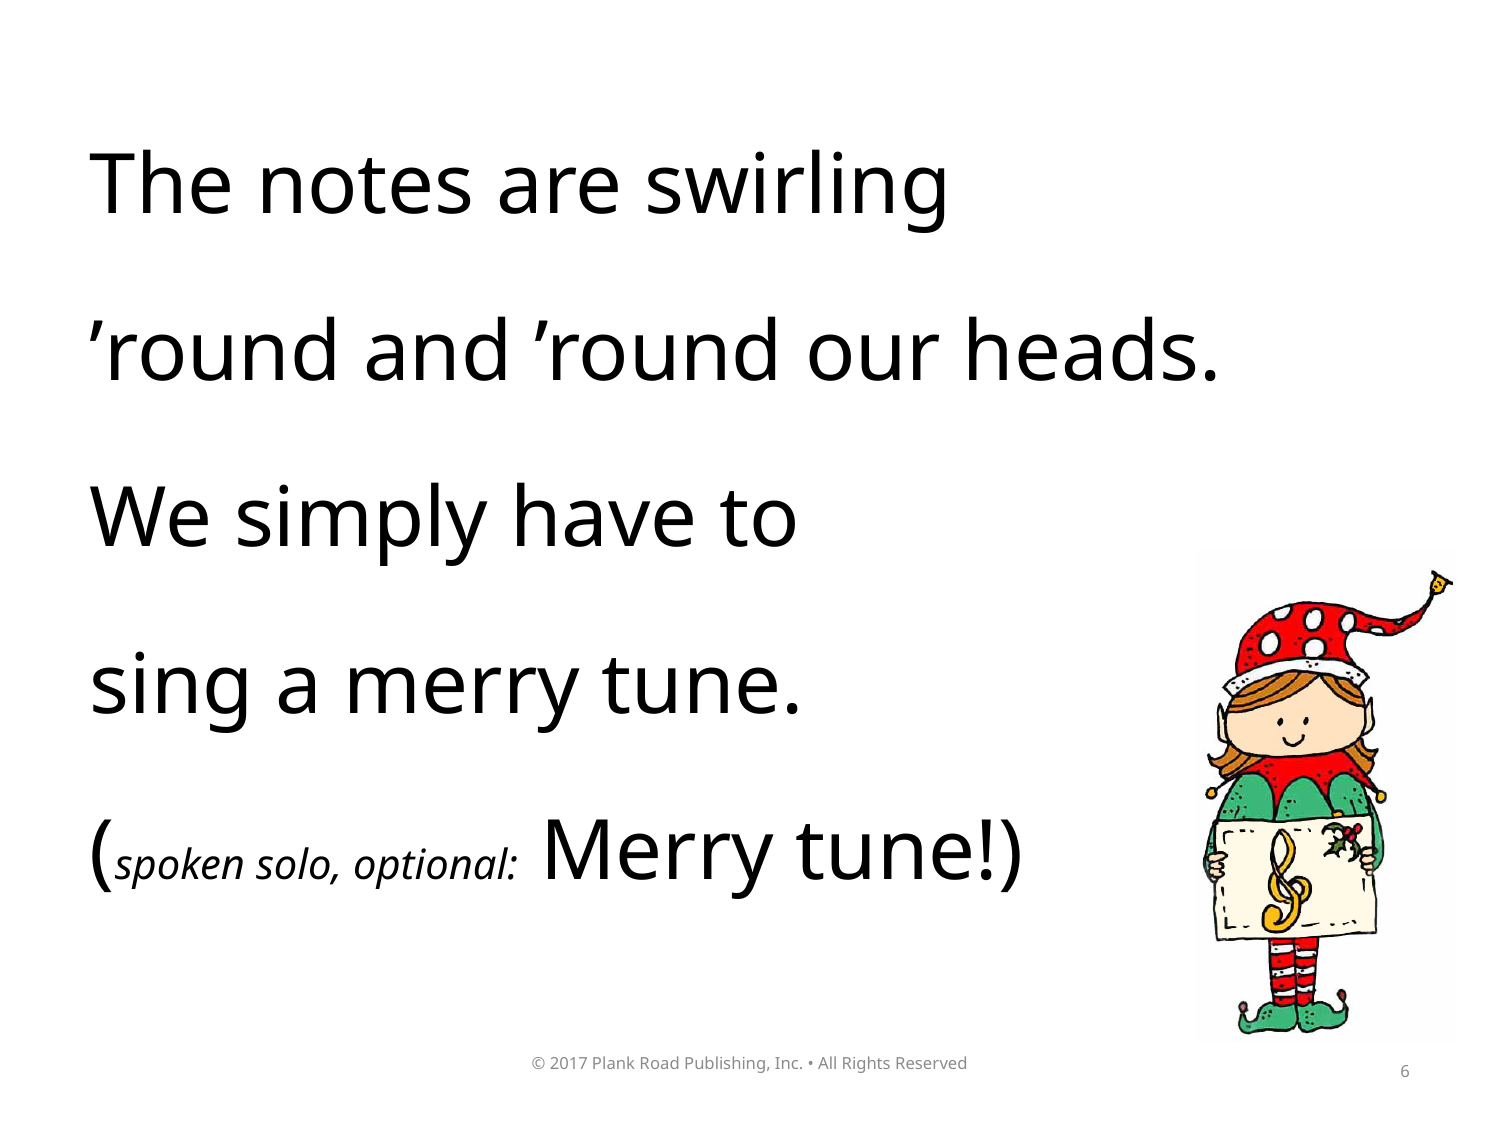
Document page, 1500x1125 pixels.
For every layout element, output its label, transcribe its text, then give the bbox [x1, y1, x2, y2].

slide_number 6 [1074, 1042, 1425, 1103]
picture [1195, 549, 1456, 1043]
list The notes are swirling ’round and ’round our heads. We simply have to sing a merry tune. (spoken solo, optional: Merry tune!) [75, 72, 1425, 1014]
